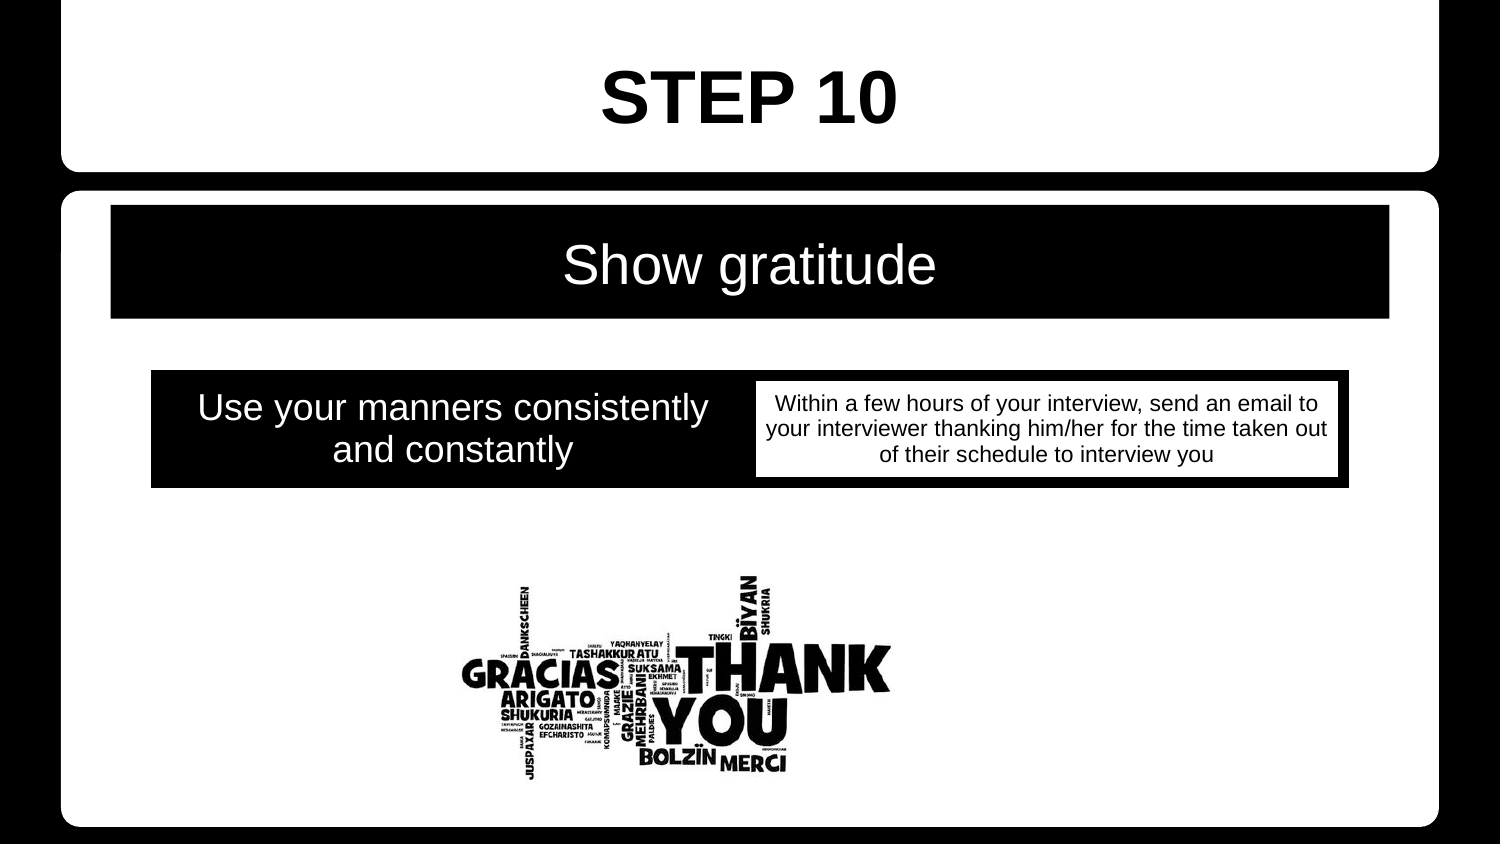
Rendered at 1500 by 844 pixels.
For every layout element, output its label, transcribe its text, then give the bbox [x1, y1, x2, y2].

title STEP 10 [75, 22, 1425, 164]
table_header Use your manners consistently and constantly [162, 381, 744, 477]
picture [453, 535, 899, 814]
table_header Within a few hours of your interview, send an email to your interviewer thanking him/her for the time taken out of their schedule to interview you [756, 381, 1338, 477]
list Show gratitude [110, 204, 1390, 319]
